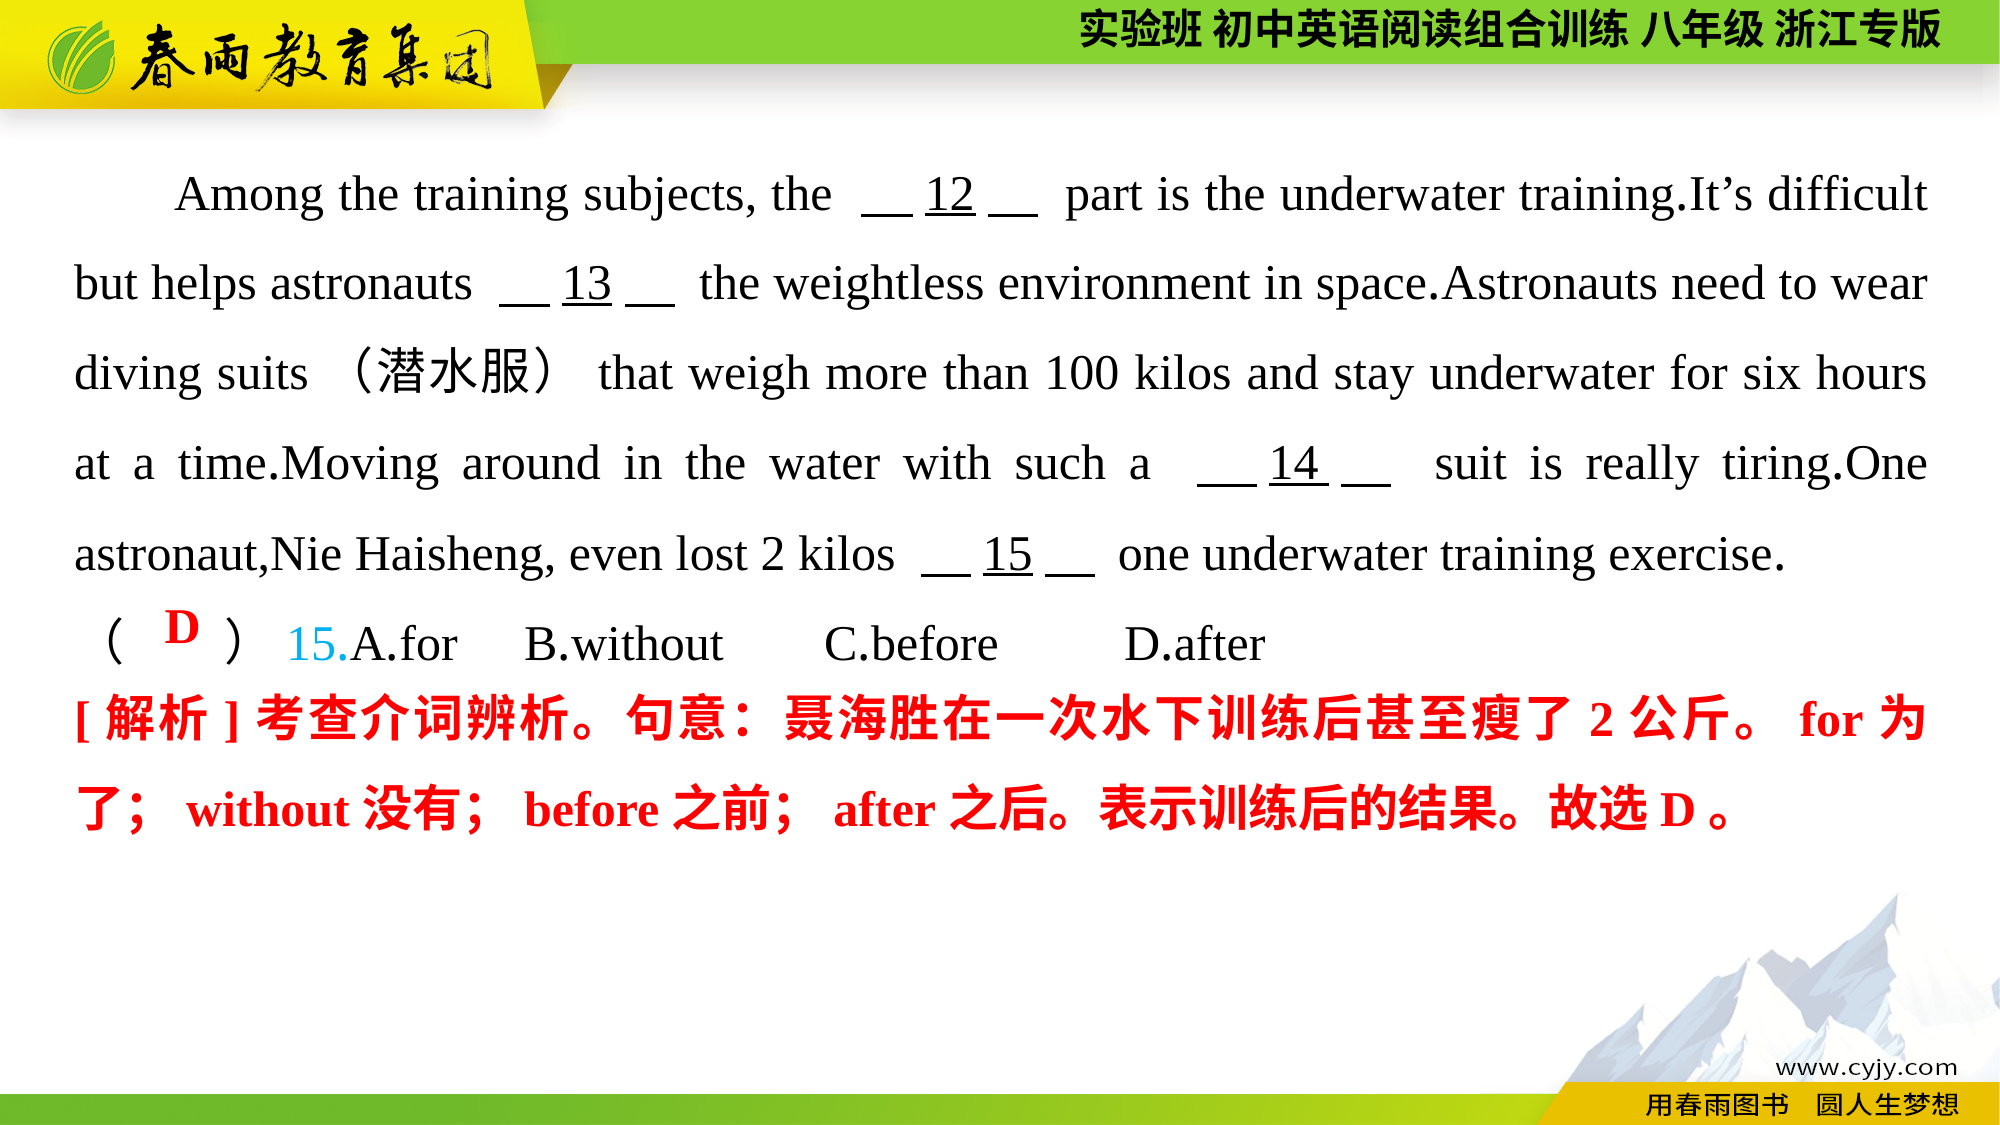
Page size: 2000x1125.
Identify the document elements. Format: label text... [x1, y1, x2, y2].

list Among the training subjects, the 12 part is the underwater training.It’s difficult but helps astronauts 13 the weightless environment in space.Astronauts need to wear diving suits（潜水服）that weigh more than 100 kilos and stay underwater for six hours at a time.Moving around in the water with such a 14 suit is really tiring.One astronaut,Nie Haisheng, even lost 2 kilos 15 one underwater training exercise. （ ）15.A.for B.without C.before D.after [59, 122, 1944, 648]
text_box [解析]考查介词辨析。句意：聂海胜在一次水下训练后甚至瘦了2公斤。for为了；without没有；before之前；after之后。表示训练后的结果。故选D。 [59, 648, 1944, 844]
text_box D [149, 586, 216, 661]
picture [0, 0, 2000, 1125]
